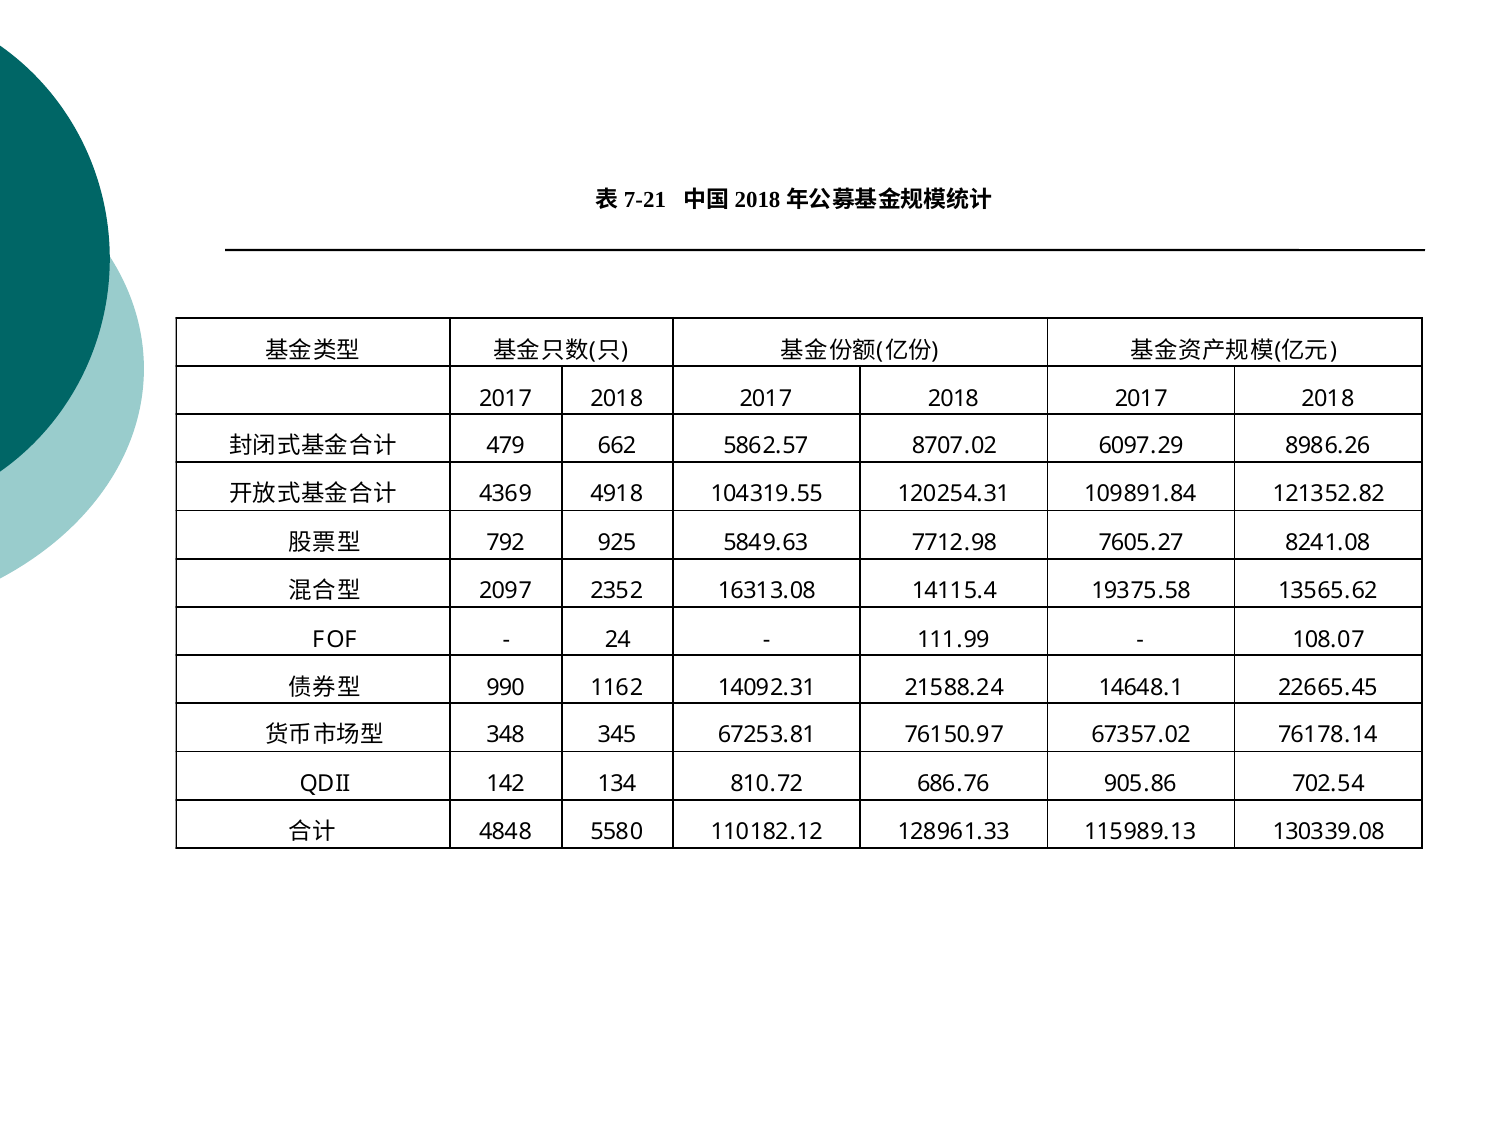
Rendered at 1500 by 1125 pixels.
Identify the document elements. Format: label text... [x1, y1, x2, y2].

picture [175, 316, 1500, 895]
text_box 表7-21 中国2018年公募基金规模统计 [580, 177, 1008, 220]
